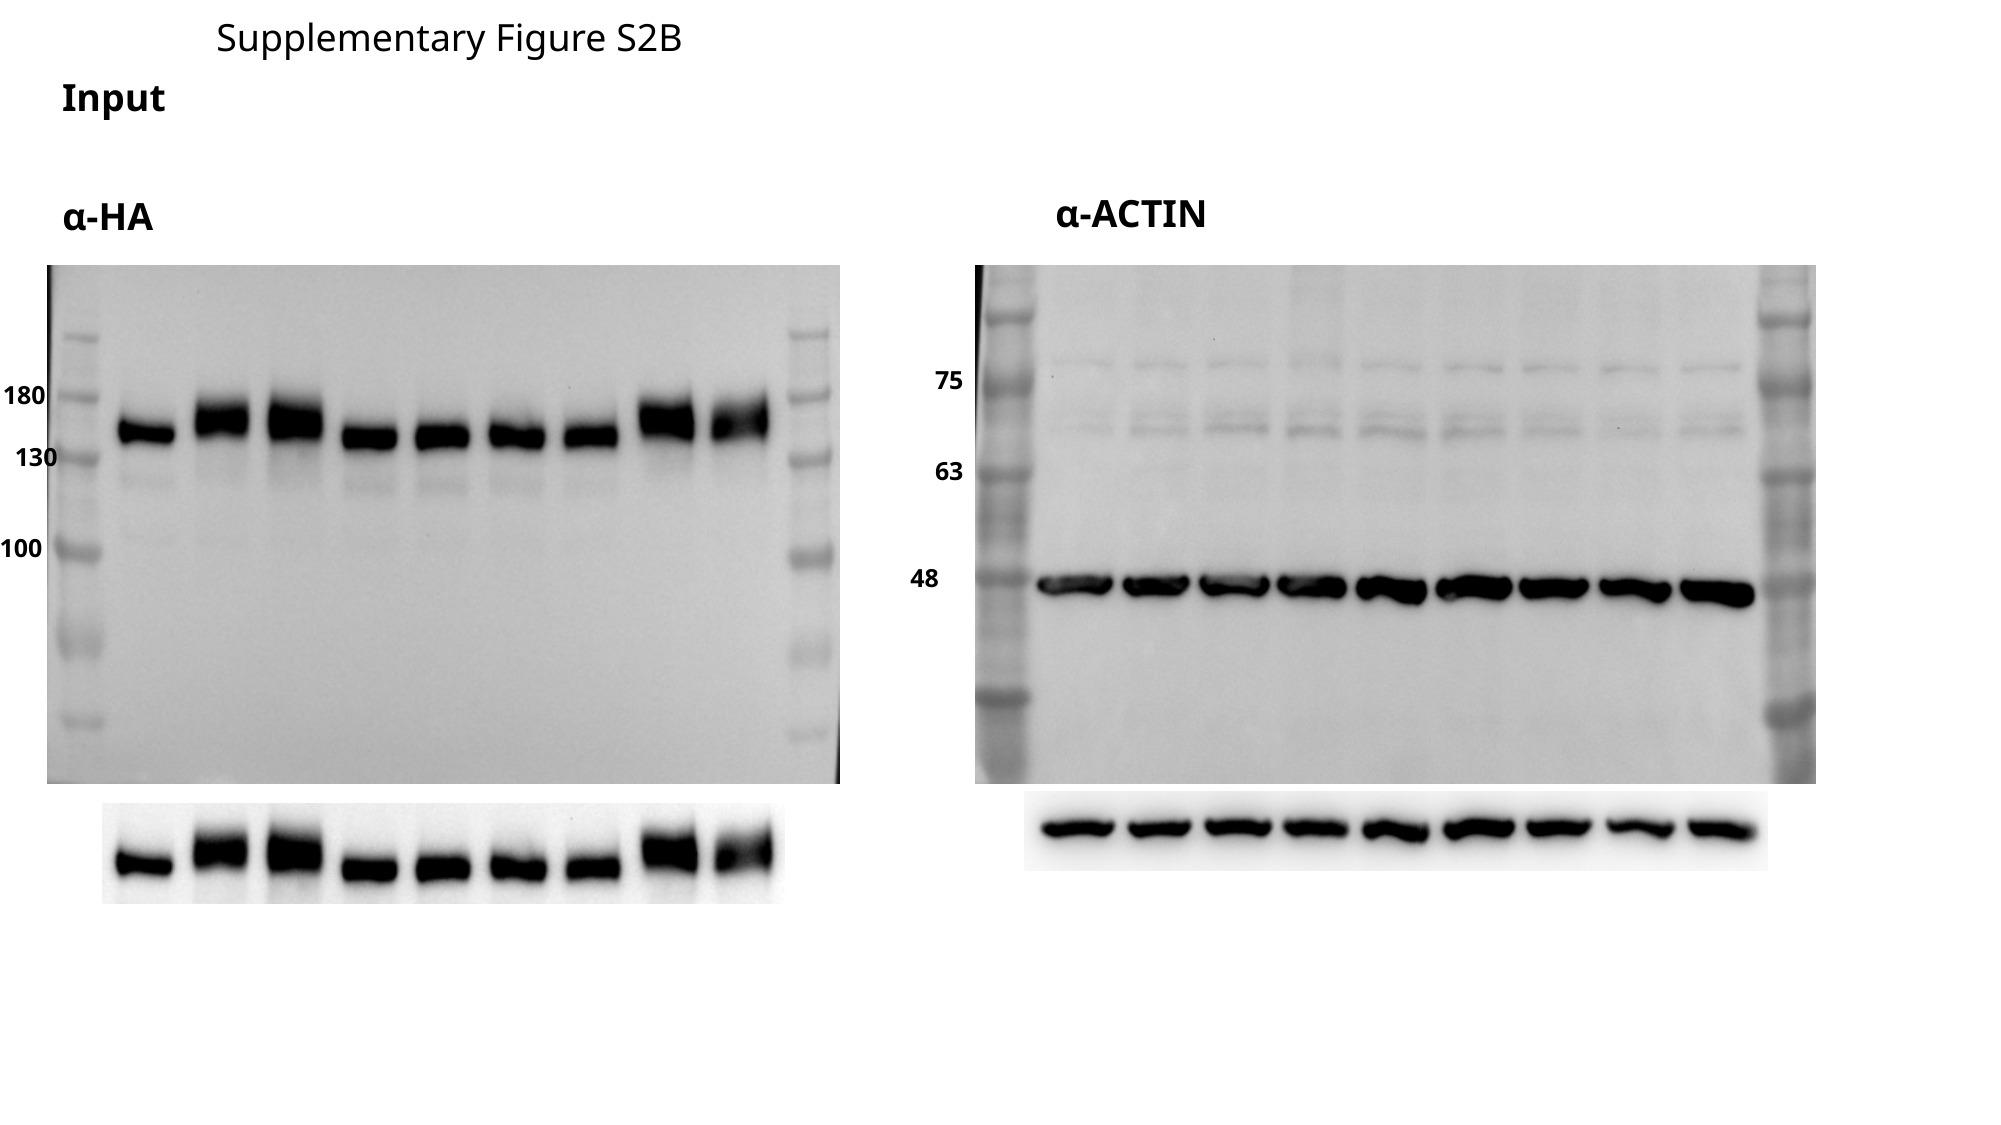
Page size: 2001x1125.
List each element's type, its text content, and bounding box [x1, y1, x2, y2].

text_box 63 [920, 448, 975, 494]
text_box Supplementary Figure S2B [201, 6, 976, 67]
picture [975, 265, 1816, 784]
text_box 48 [895, 555, 975, 601]
text_box 130 [0, 433, 47, 479]
text_box α-ACTIN [1040, 182, 1242, 242]
text_box 180 [0, 372, 47, 418]
text_box α-HA [47, 185, 210, 245]
text_box Input [47, 66, 189, 127]
picture [47, 265, 840, 784]
picture [102, 803, 785, 904]
text_box 75 [920, 357, 975, 402]
picture [1024, 791, 1768, 871]
text_box 100 [0, 525, 47, 571]
